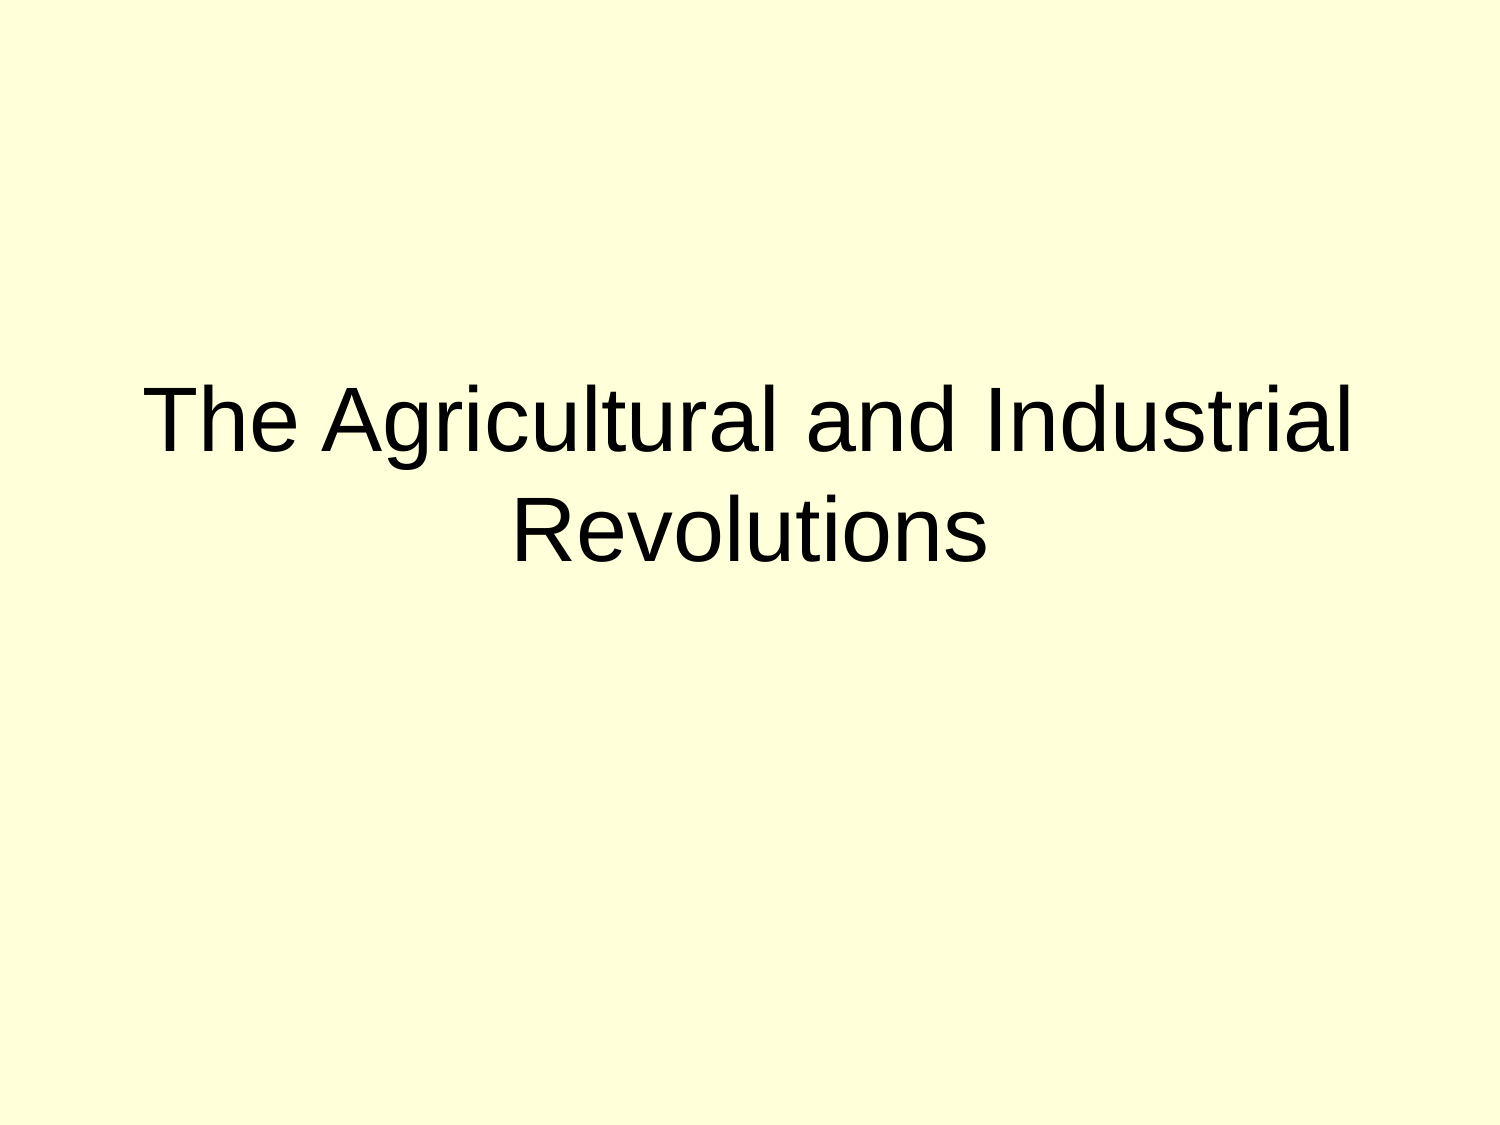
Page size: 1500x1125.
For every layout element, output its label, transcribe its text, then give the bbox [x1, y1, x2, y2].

title The Agricultural and Industrial Revolutions [112, 349, 1388, 591]
